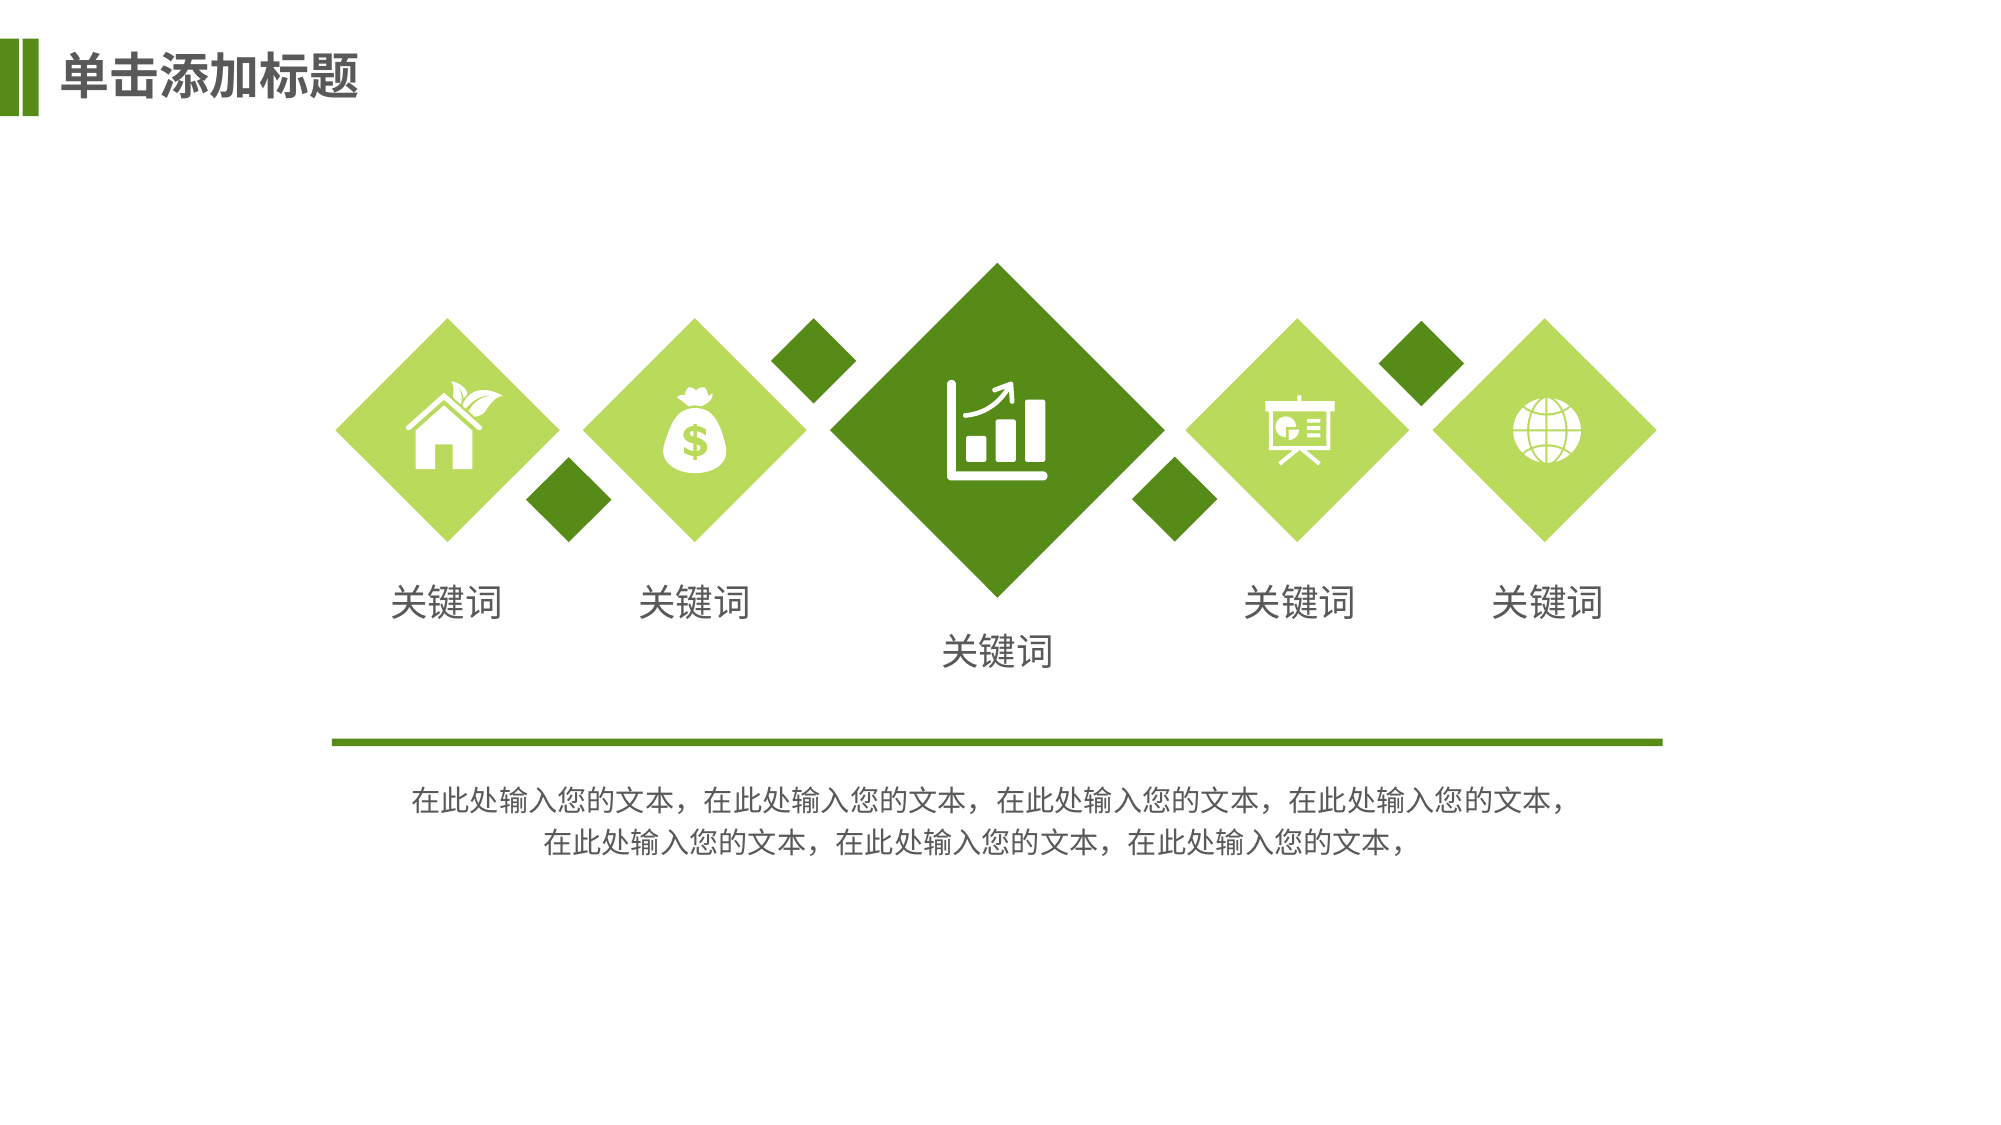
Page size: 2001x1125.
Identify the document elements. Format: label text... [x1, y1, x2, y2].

text_box [335, 318, 560, 543]
text_box [1513, 397, 1546, 430]
text_box [0, 38, 20, 117]
text_box 在此处输入您的文本，在此处输入您的文本，在此处输入您的文本，在此处输入您的文本，在此处输入您的文本，在此处输入您的文本，在此处输入您的文本， [383, 775, 1581, 923]
text_box 单击添加标题 [44, 37, 540, 113]
text_box [331, 738, 1664, 747]
text_box 关键词 [881, 618, 1113, 738]
text_box [1547, 397, 1581, 430]
text_box [1185, 318, 1410, 543]
text_box [1432, 318, 1657, 543]
text_box [1513, 431, 1546, 463]
text_box [677, 387, 713, 407]
text_box [663, 408, 727, 474]
text_box 关键词 [1429, 569, 1667, 714]
text_box [405, 381, 503, 431]
text_box [415, 405, 473, 470]
text_box [526, 457, 612, 543]
text_box [830, 262, 1165, 598]
text_box [1265, 395, 1335, 466]
text_box 关键词 [1181, 569, 1419, 714]
text_box [582, 318, 807, 543]
text_box [770, 318, 857, 404]
text_box [1132, 456, 1218, 542]
text_box [1547, 431, 1581, 463]
text_box [947, 379, 1048, 481]
text_box [1378, 320, 1465, 407]
text_box [22, 38, 40, 117]
text_box 关键词 [328, 569, 565, 714]
text_box 关键词 [576, 569, 813, 714]
